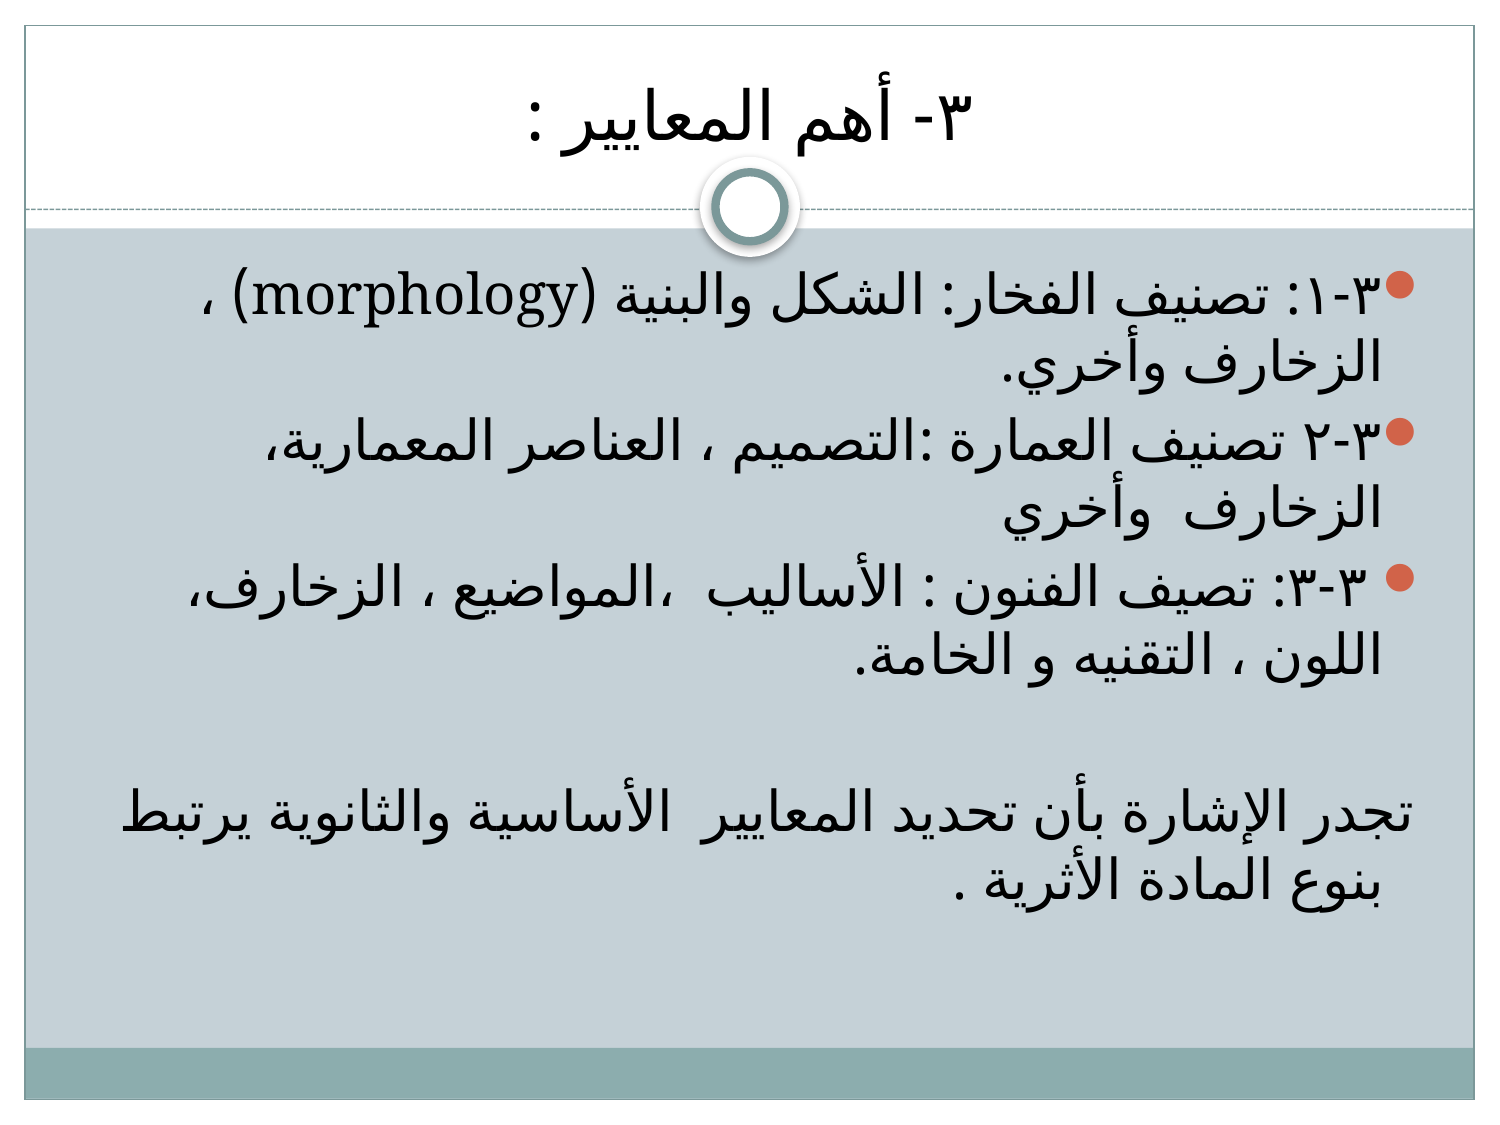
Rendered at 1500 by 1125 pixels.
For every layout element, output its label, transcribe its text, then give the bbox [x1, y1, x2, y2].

list ٣-١: تصنيف الفخار: الشكل والبنية (morphology) ، الزخارف وأخري. ٣-٢ تصنيف العمارة :التصميم ، العناصر المعمارية، الزخارف وأخري ٣-٣: تصيف الفنون : الأساليب ،المواضيع ، الزخارف، اللون ، التقنيه و الخامة. تجدر الإشارة بأن تحديد المعايير الأساسية والثانوية يرتبط بنوع المادة الأثرية . [49, 250, 1445, 1001]
title ٣- أهم المعايير : [49, 37, 1450, 162]
